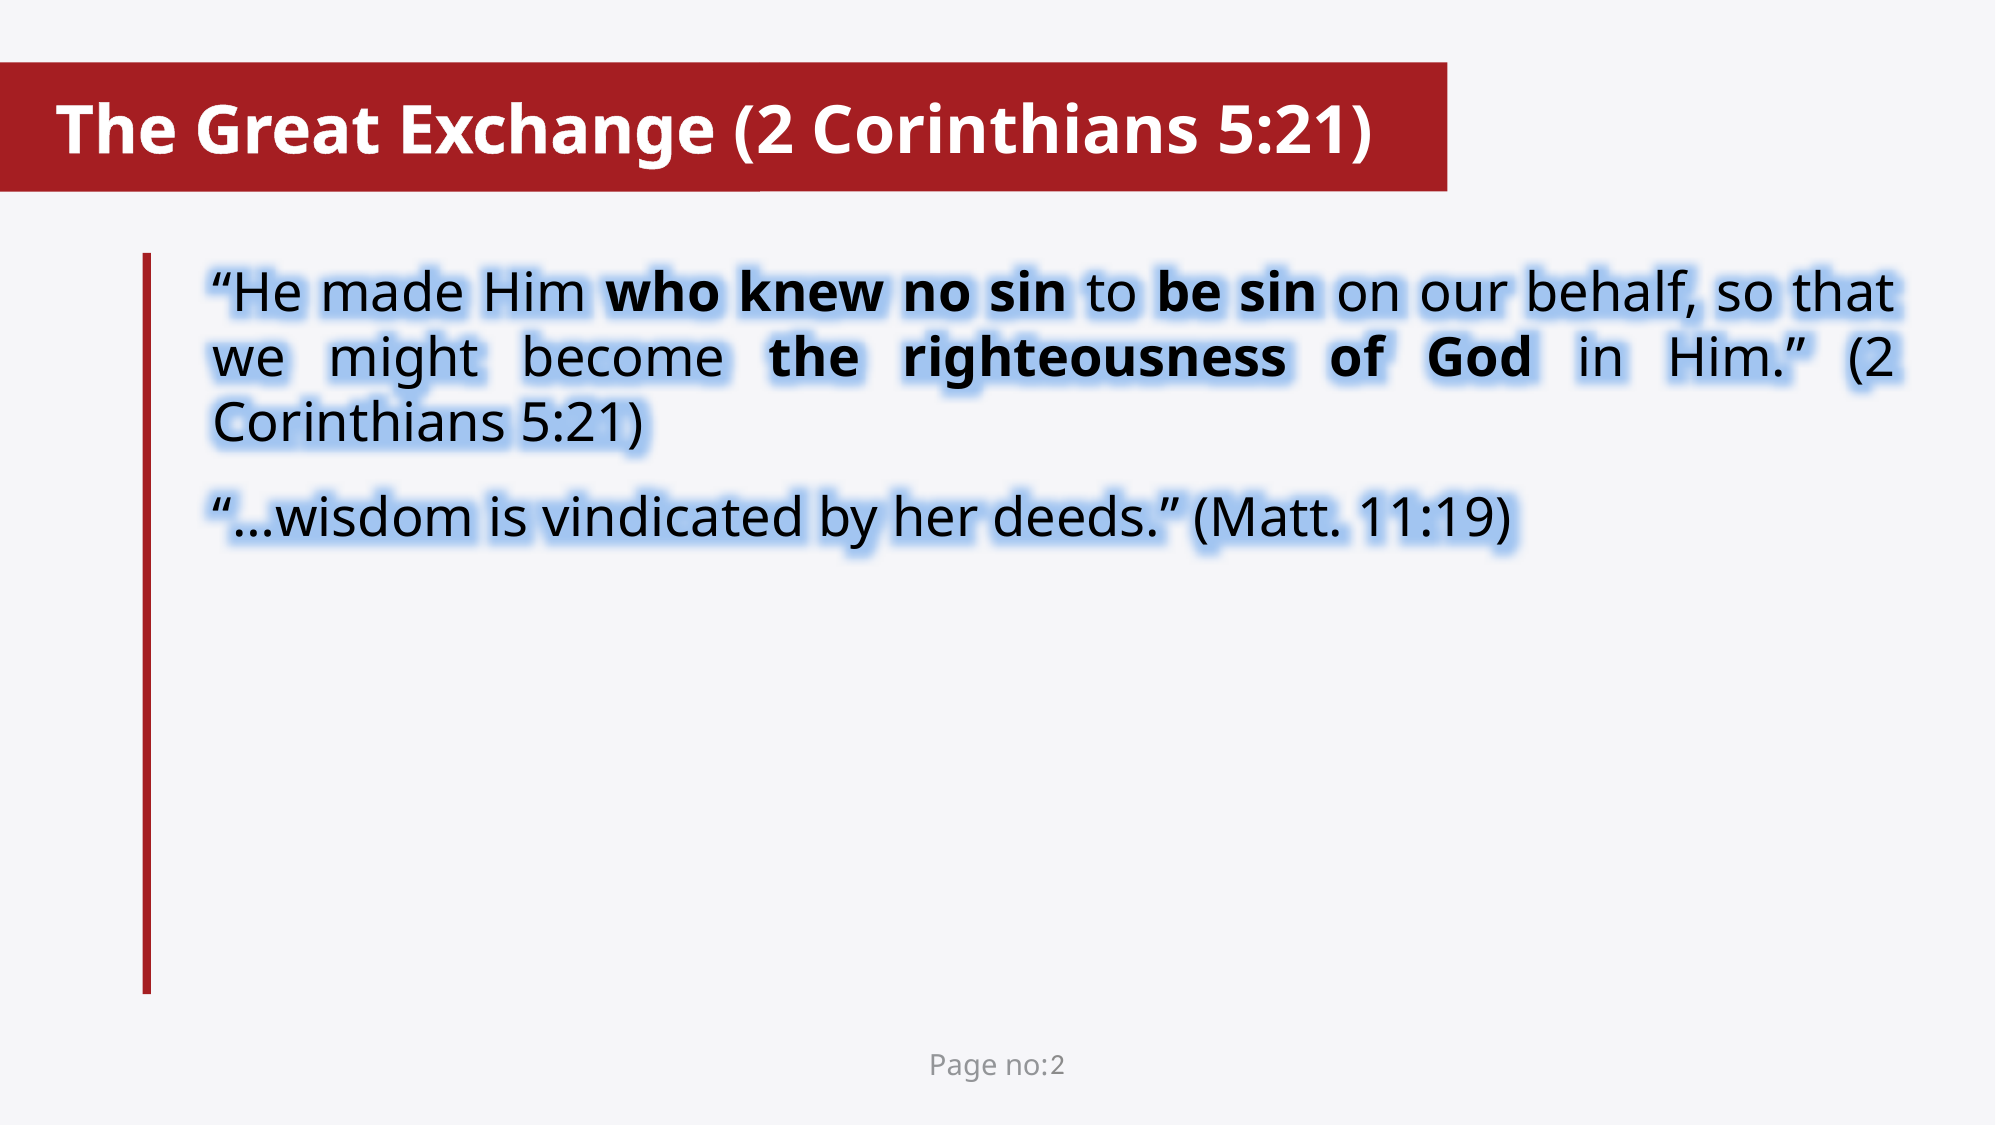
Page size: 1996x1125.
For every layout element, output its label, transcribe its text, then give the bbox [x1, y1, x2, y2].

text_box “He made Him who knew no sin to be sin on our behalf, so that we might become the righteousness of God in Him.” (2 Corinthians 5:21) [198, 249, 1911, 460]
text_box “…wisdom is vindicated by her deeds.” (Matt. 11:19) [198, 474, 1911, 555]
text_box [1, 62, 1448, 192]
